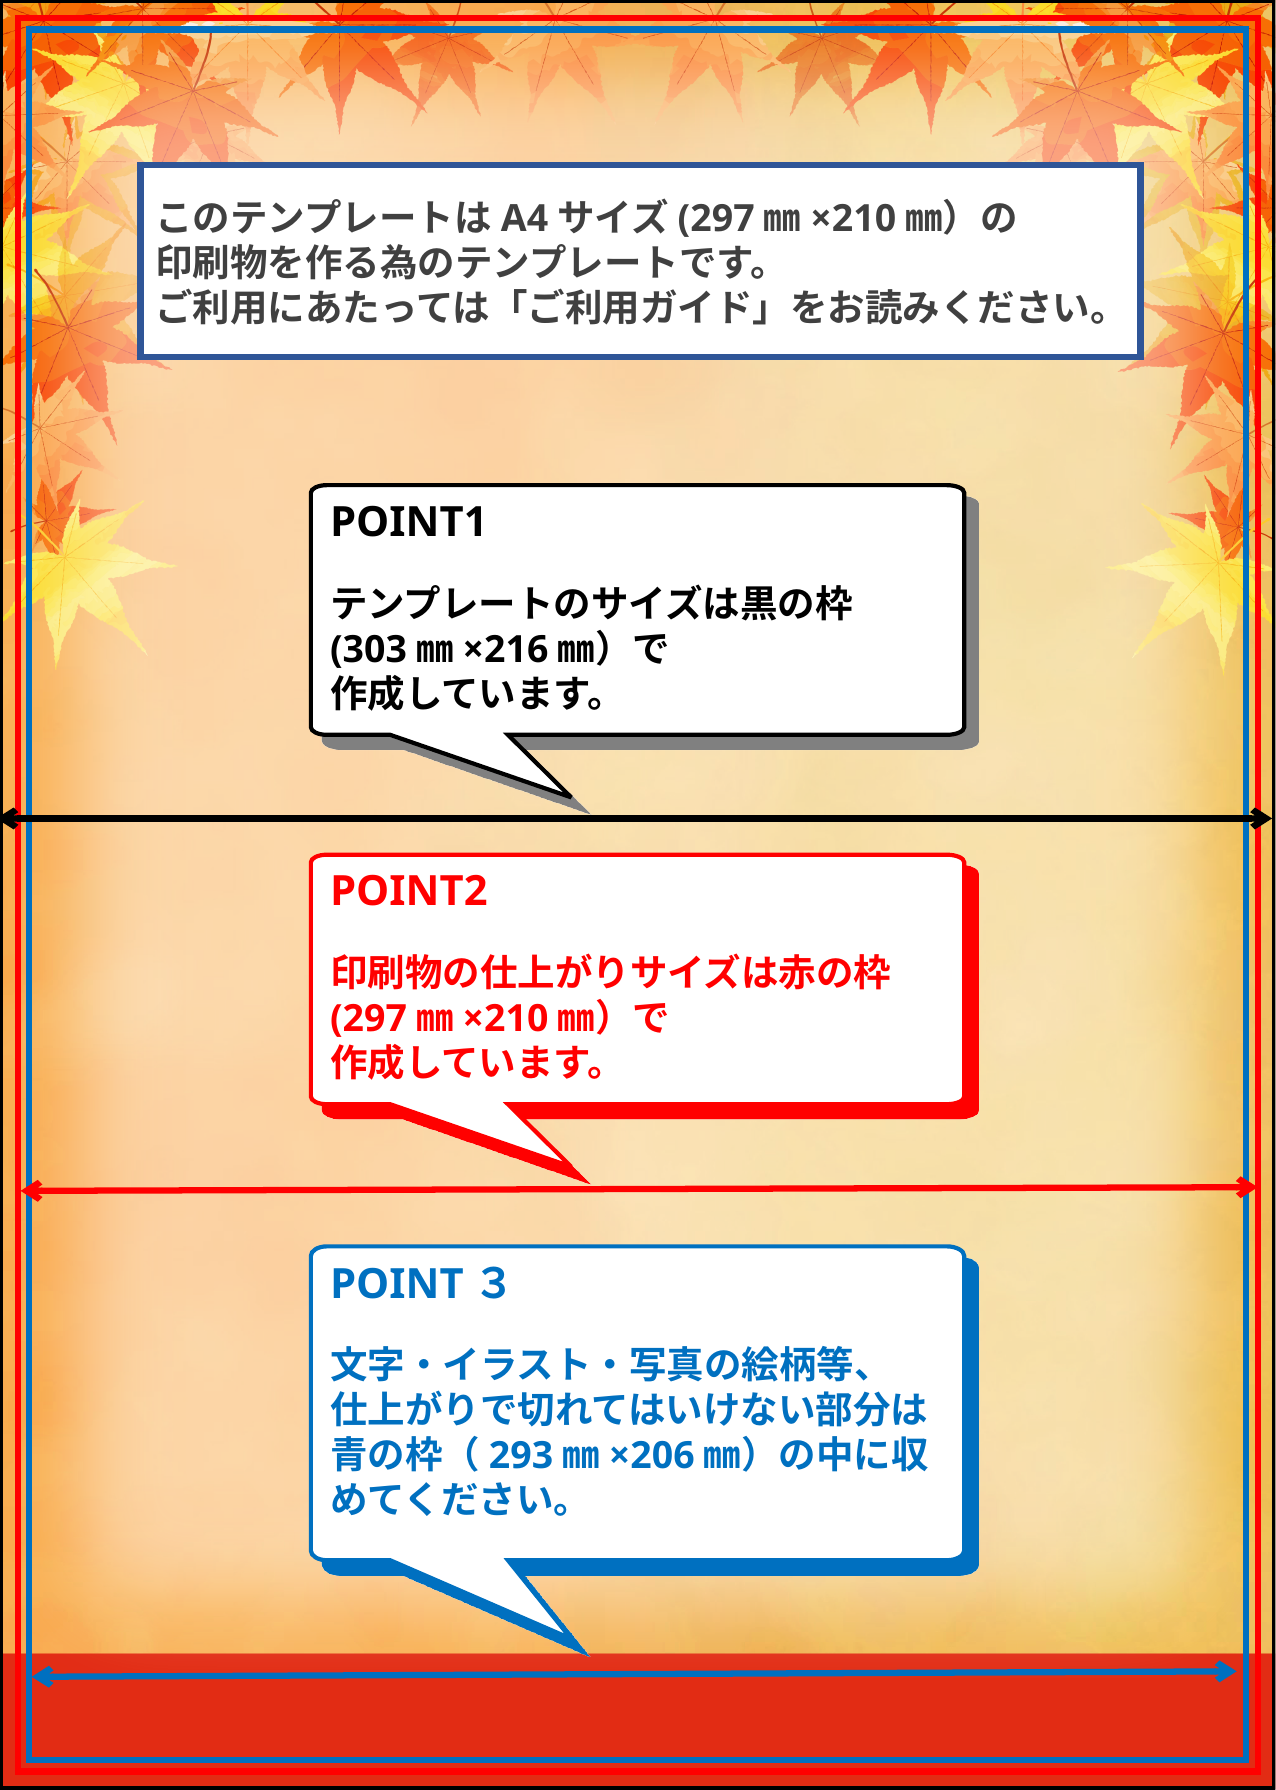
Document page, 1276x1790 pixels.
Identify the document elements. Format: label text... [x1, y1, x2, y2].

text_box [28, 28, 1247, 815]
text_box [28, 822, 1247, 1187]
text_box [17, 17, 1259, 815]
text_box このテンプレートはA4サイズ(297㎜×210㎜）の 印刷物を作る為のテンプレートです。 ご利用にあたっては「ご利用ガイド」をお読みください。 [140, 164, 1142, 358]
text_box POINT３ 文字・イラスト・写真の絵柄等、 仕上がりで切れてはいけない部分は 青の枠（293㎜×206㎜）の中に収めてください。 [310, 1246, 965, 1639]
text_box POINT1 テンプレートのサイズは黒の枠 (303㎜×216㎜）で 作成しています。 [310, 485, 965, 798]
text_box [28, 1191, 1247, 1761]
text_box [17, 822, 1259, 1773]
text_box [31, 1671, 1237, 1677]
text_box [0, 0, 1276, 1790]
text_box POINT2 印刷物の仕上がりサイズは赤の枠(297㎜×210㎜）で 作成しています。 [310, 854, 965, 1167]
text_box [20, 1187, 1258, 1191]
